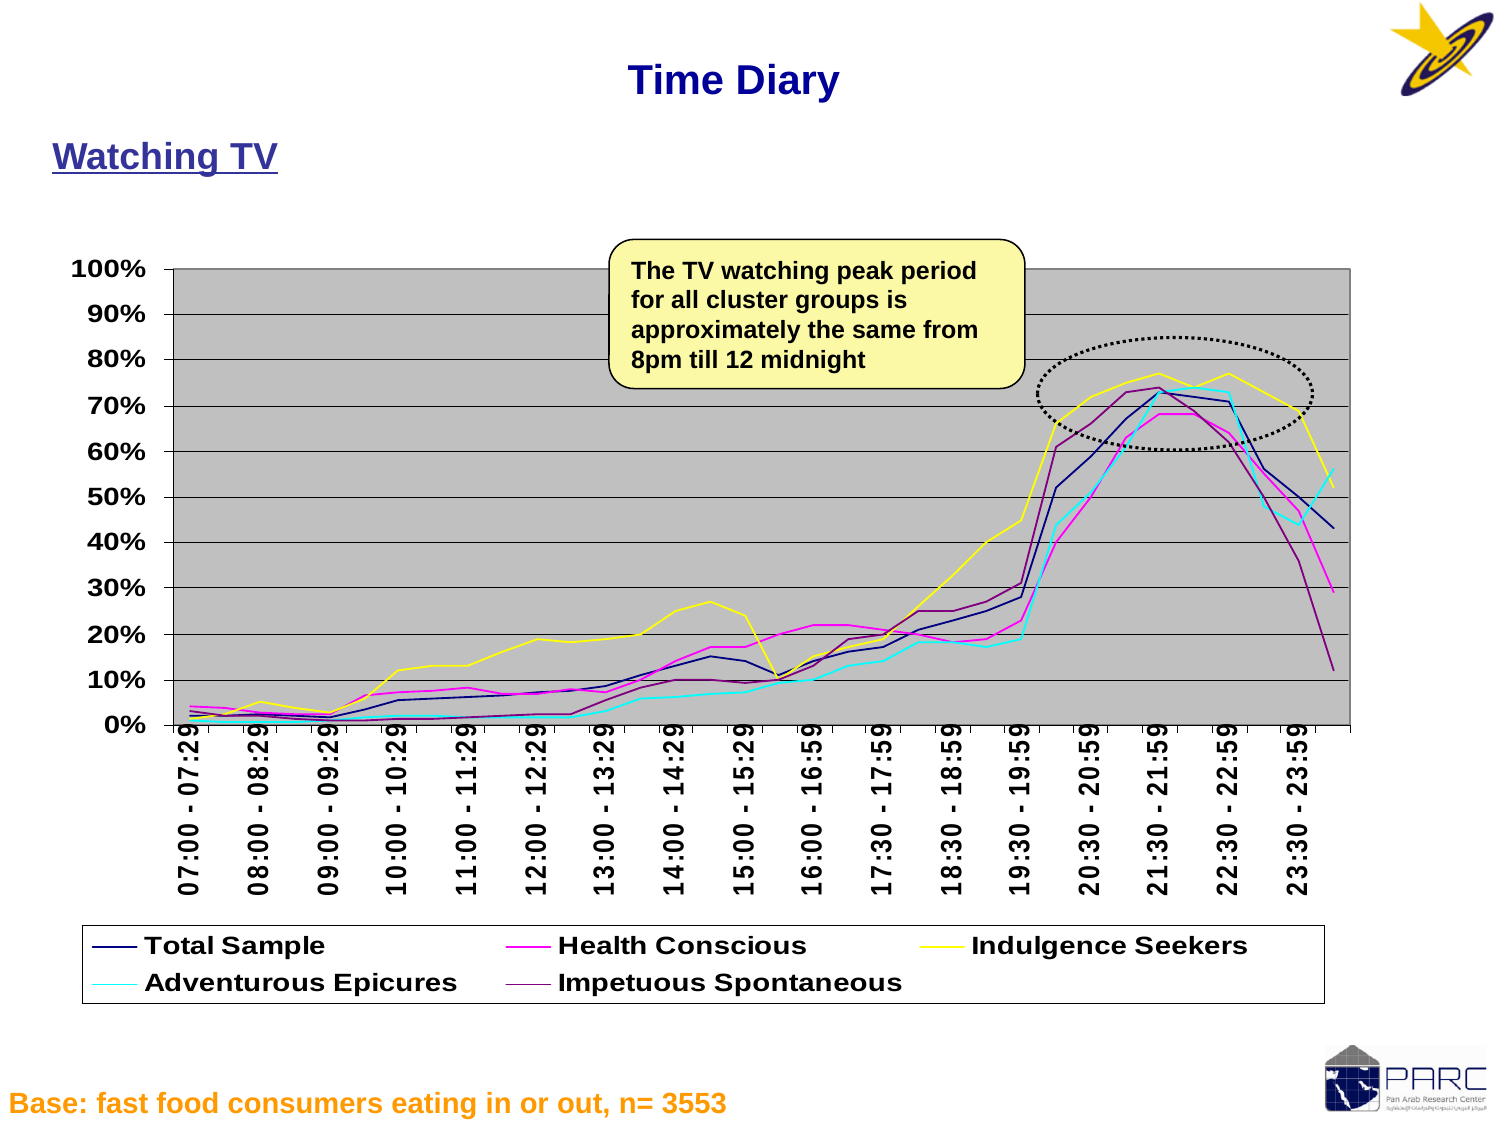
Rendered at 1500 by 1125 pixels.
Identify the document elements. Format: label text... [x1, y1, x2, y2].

text_box Watching TV [37, 124, 375, 185]
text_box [37, 224, 1377, 1018]
picture [1385, 0, 1498, 100]
text_box Time Diary [112, 5, 1356, 150]
picture [1320, 1045, 1494, 1118]
text_box Base: fast food consumers eating in or out, n= 3553 [0, 1077, 798, 1125]
